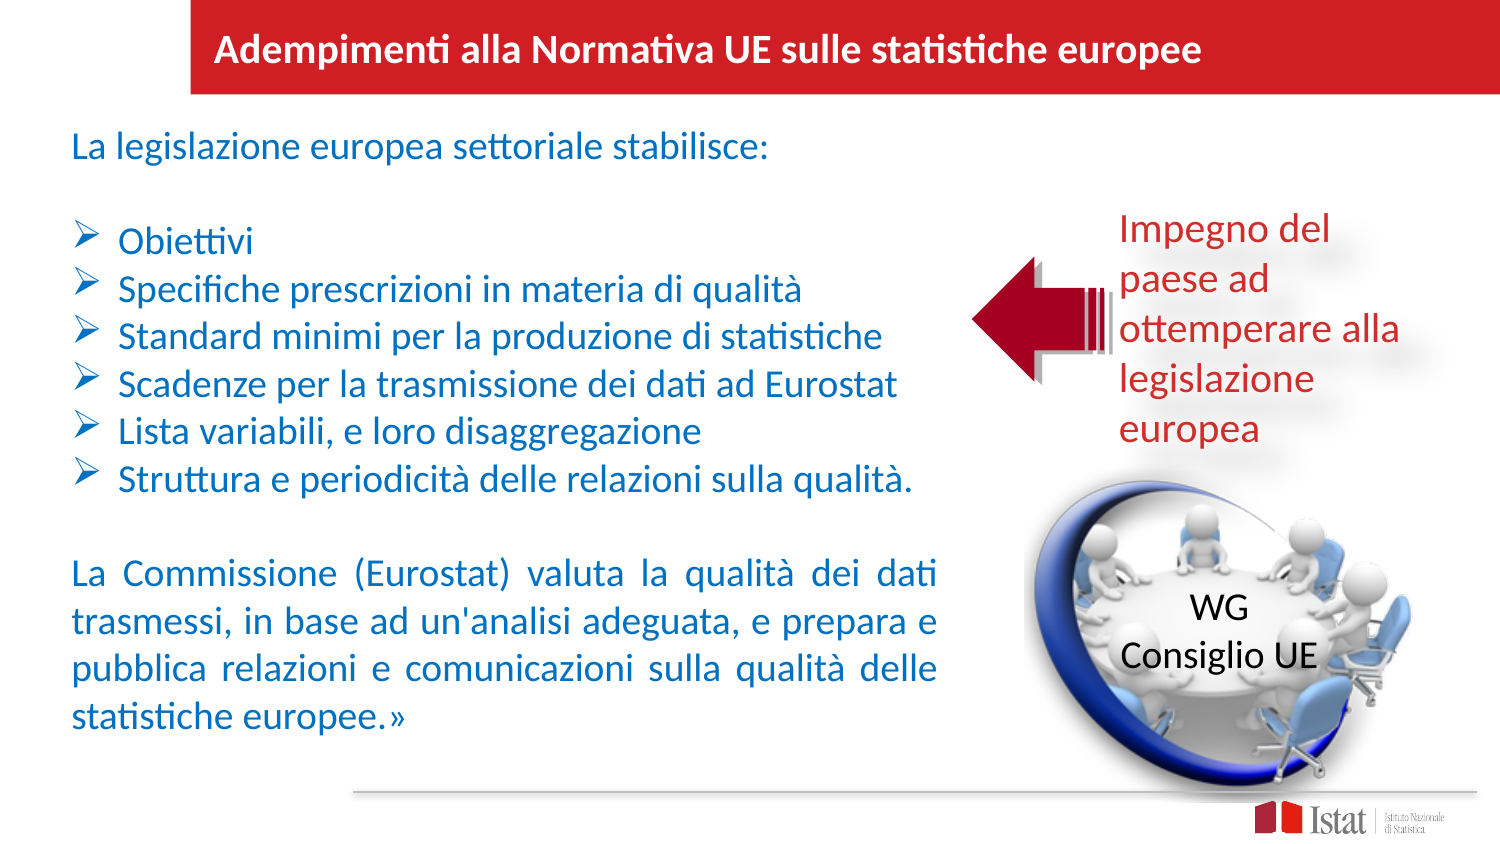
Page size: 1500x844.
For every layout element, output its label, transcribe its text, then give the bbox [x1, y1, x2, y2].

picture [1024, 793, 1444, 834]
text_box Adempimenti alla Normativa UE sulle statistiche europee [214, 21, 1463, 72]
text_box [1088, 287, 1097, 351]
picture [1024, 416, 1416, 791]
text_box [1100, 287, 1104, 351]
text_box Impegno del paese ad ottemperare alla legislazione europea [1104, 193, 1447, 459]
text_box La legislazione europea settoriale stabilisce: Obiettivi Specifiche prescrizioni in materia di qualità Standard minimi per la produzione di statistiche Scadenze per la trasmissione dei dati ad Eurostat Lista variabili, e loro disaggregazione Struttura e periodicità delle relazioni sulla qualità. La Commissione (Eurostat) valuta la qualità dei dati trasmessi, in base ad un'analisi adeguata, e prepara e pubblica relazioni e comunicazioni sulla qualità delle statistiche europee.» [56, 112, 954, 745]
text_box [971, 256, 1085, 382]
text_box [190, 0, 1500, 95]
